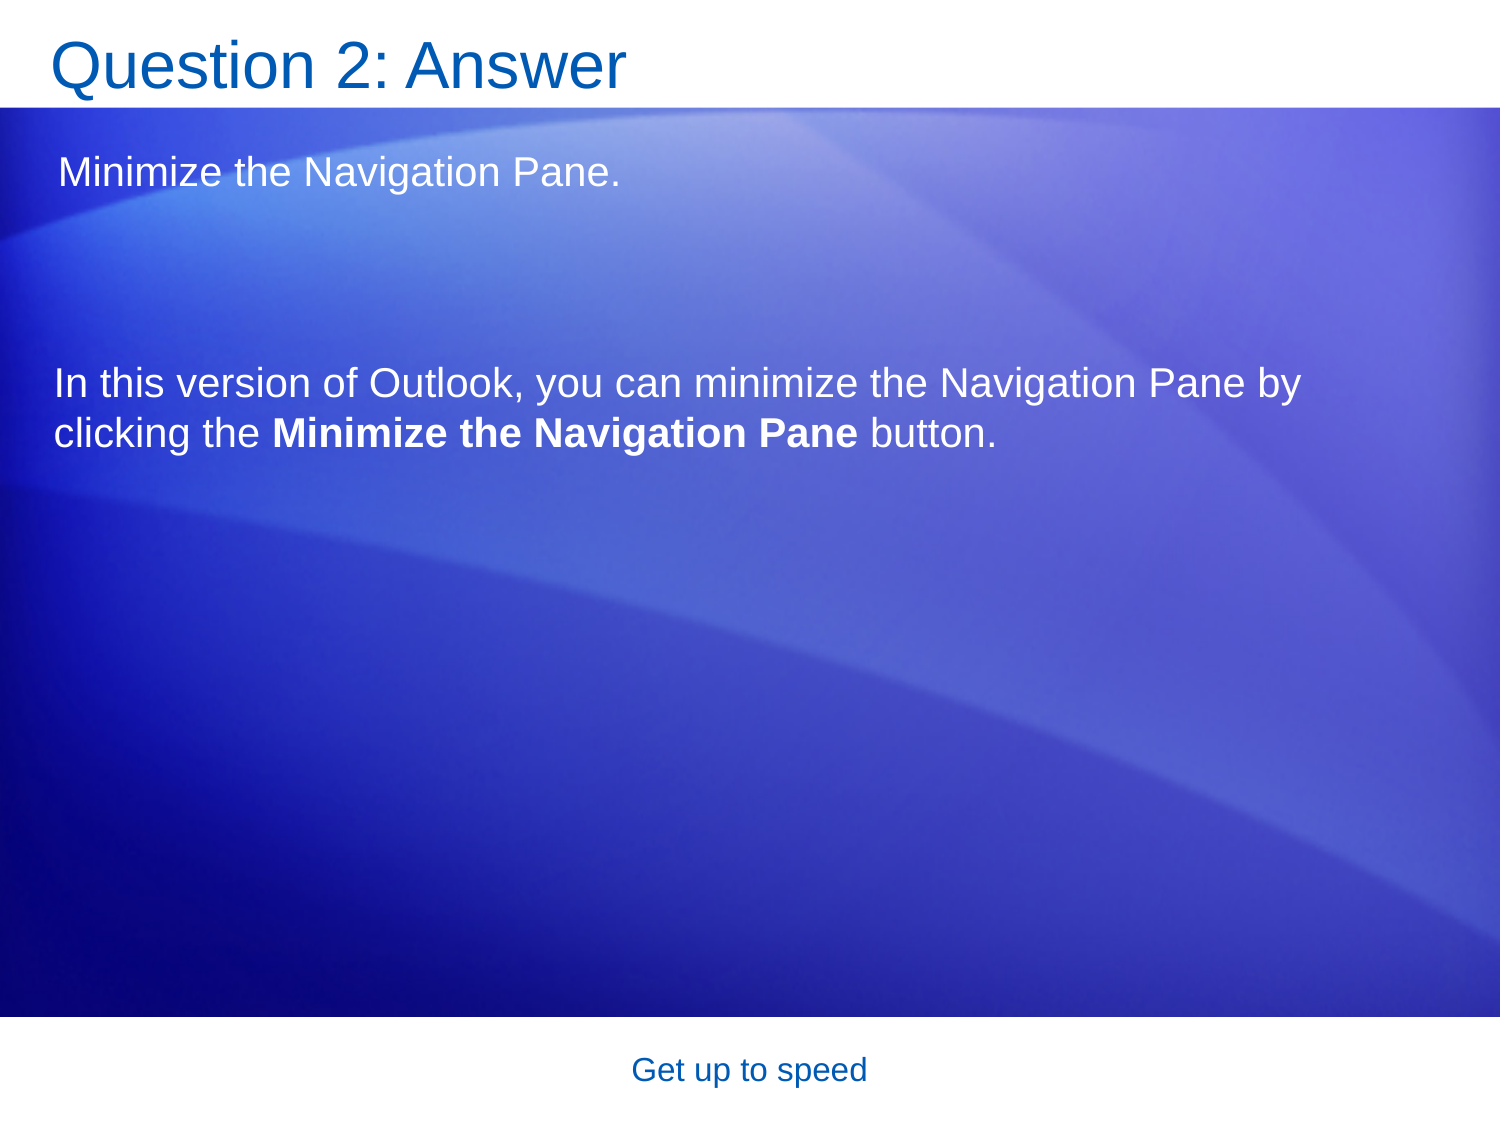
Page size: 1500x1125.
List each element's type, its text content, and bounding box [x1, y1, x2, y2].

text_box In this version of Outlook, you can minimize the Navigation Pane by clicking the Minimize the Navigation Pane button. [39, 348, 1409, 541]
picture [0, 108, 1500, 1017]
list Minimize the Navigation Pane. [42, 136, 1413, 253]
footer Get up to speed [445, 1016, 1055, 1096]
title Question 2: Answer [34, 11, 1386, 113]
